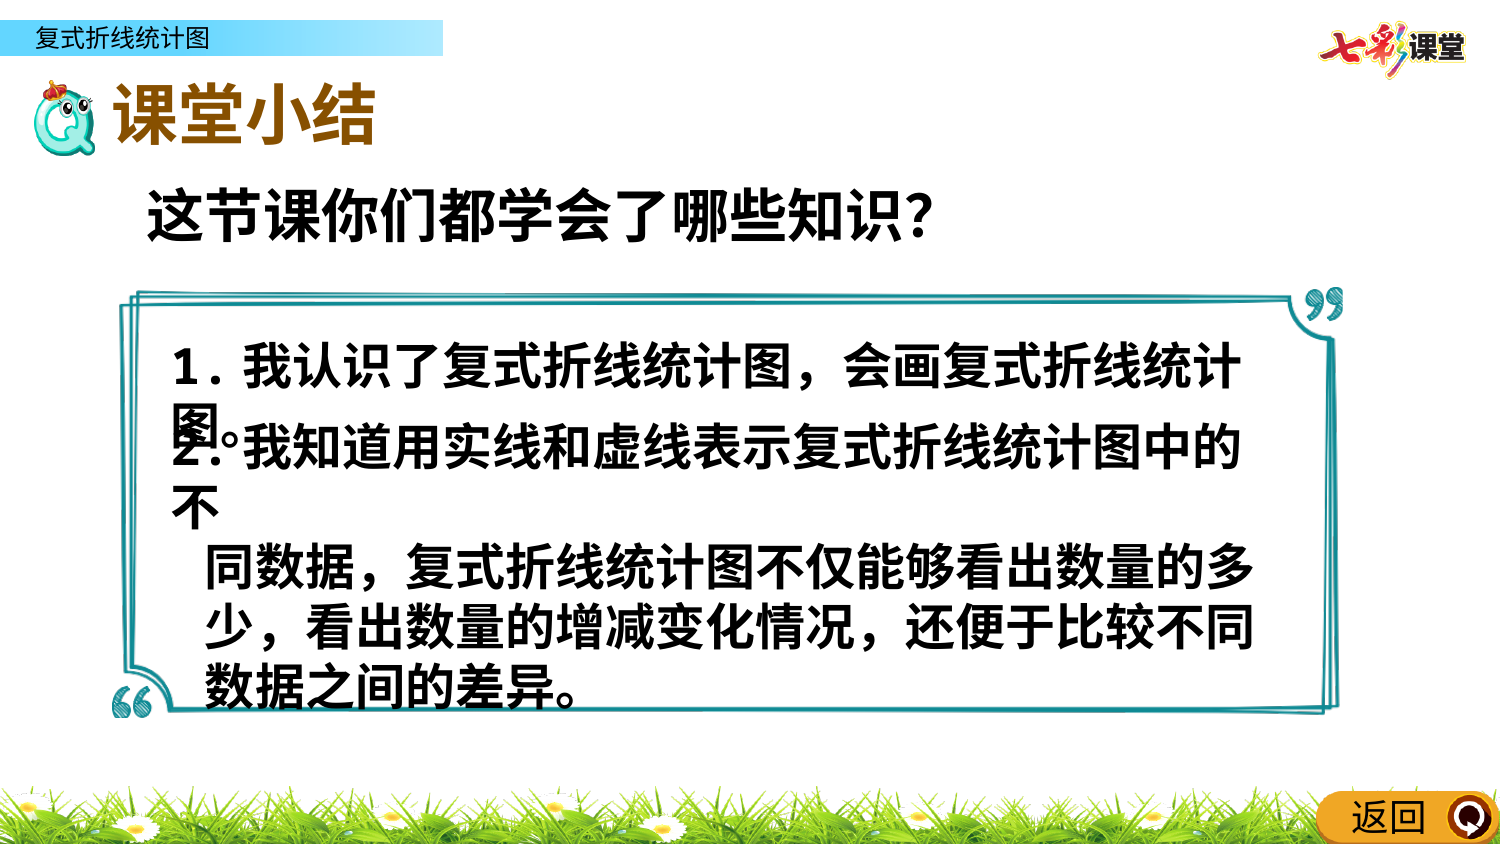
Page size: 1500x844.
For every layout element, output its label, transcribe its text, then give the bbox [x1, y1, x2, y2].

picture [0, 786, 1500, 844]
text_box 这节课你们都学会了哪些知识？ [135, 173, 974, 255]
picture [111, 287, 1343, 718]
picture [1316, 20, 1468, 80]
picture [34, 80, 96, 156]
text_box 课堂小结 [100, 67, 404, 159]
